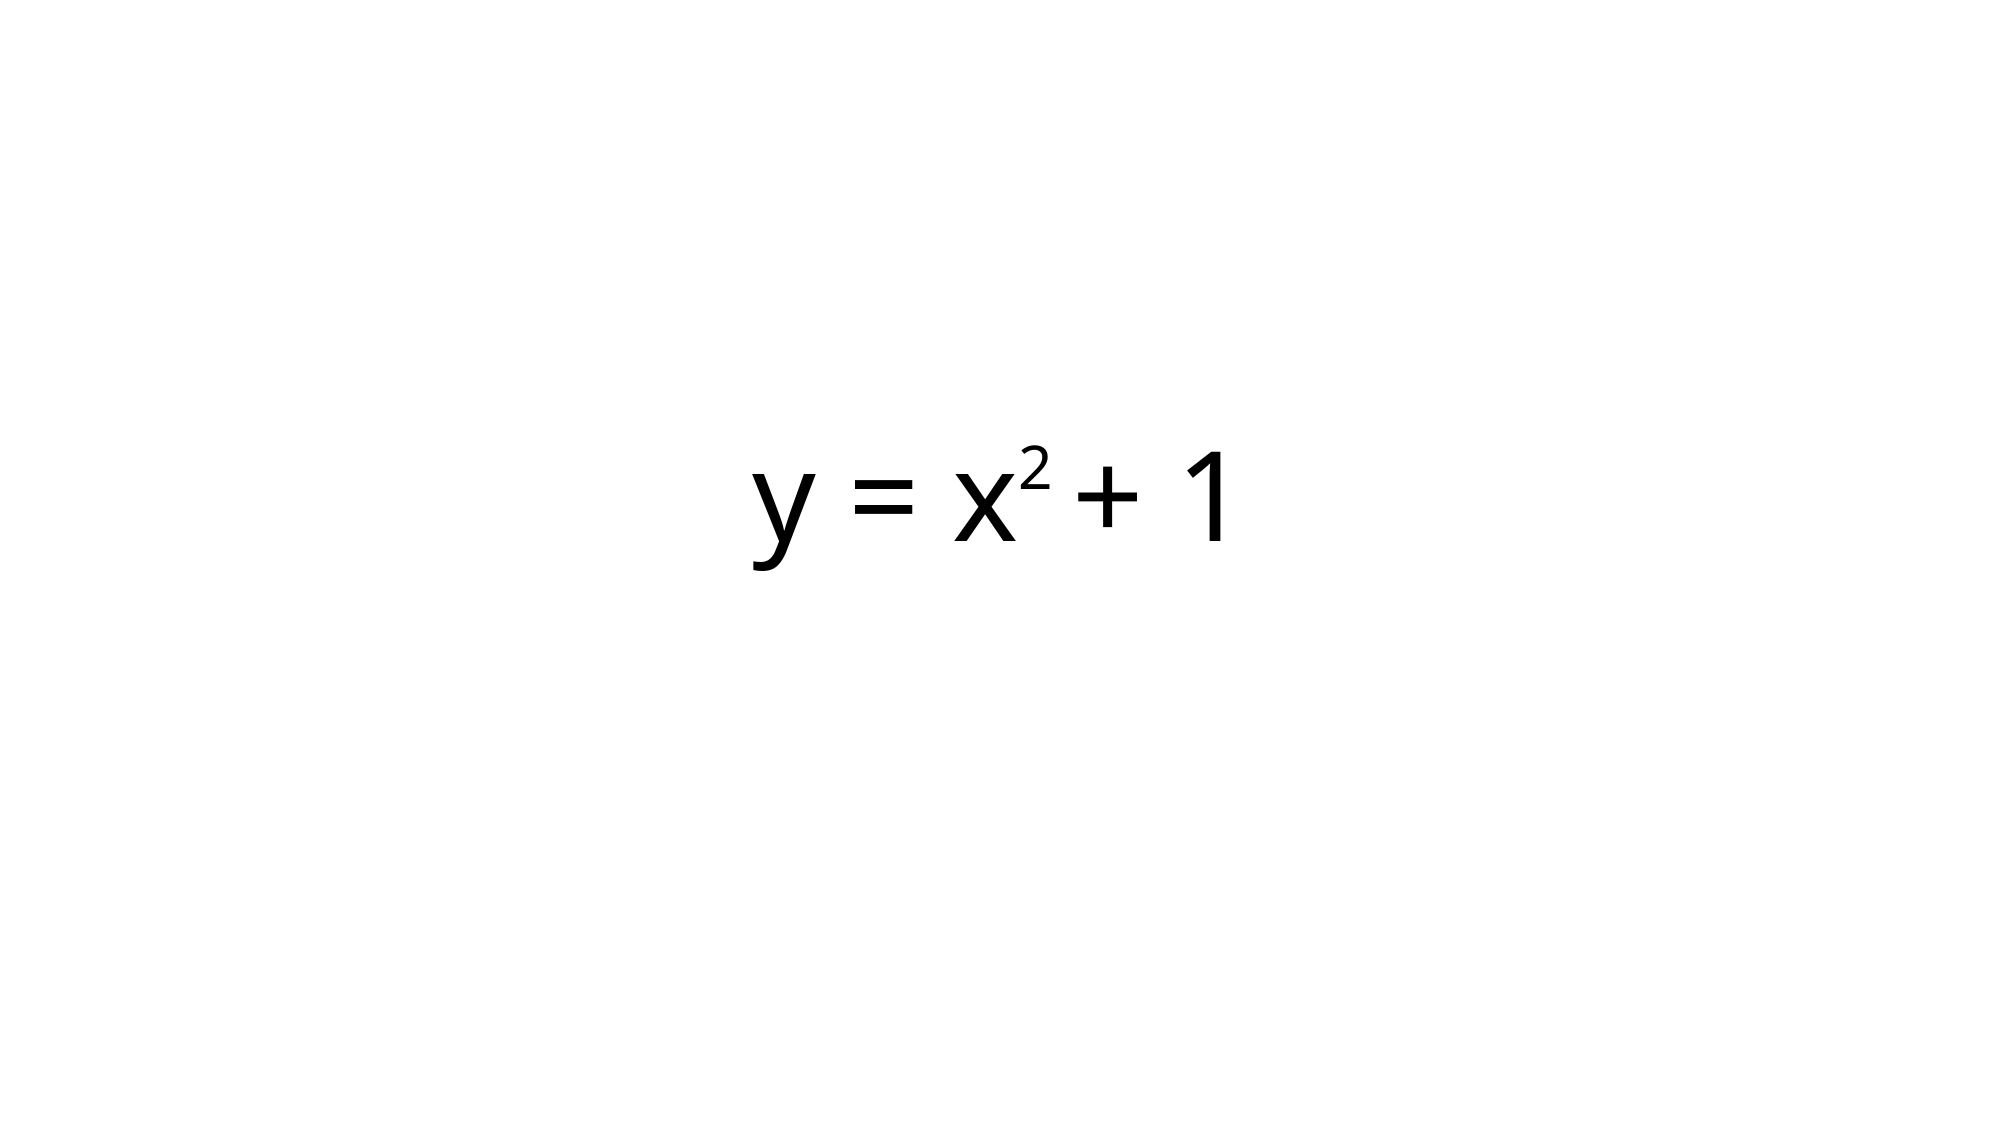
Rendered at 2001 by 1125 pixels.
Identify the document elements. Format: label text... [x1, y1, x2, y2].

title y = x2 + 1 [249, 184, 1750, 576]
